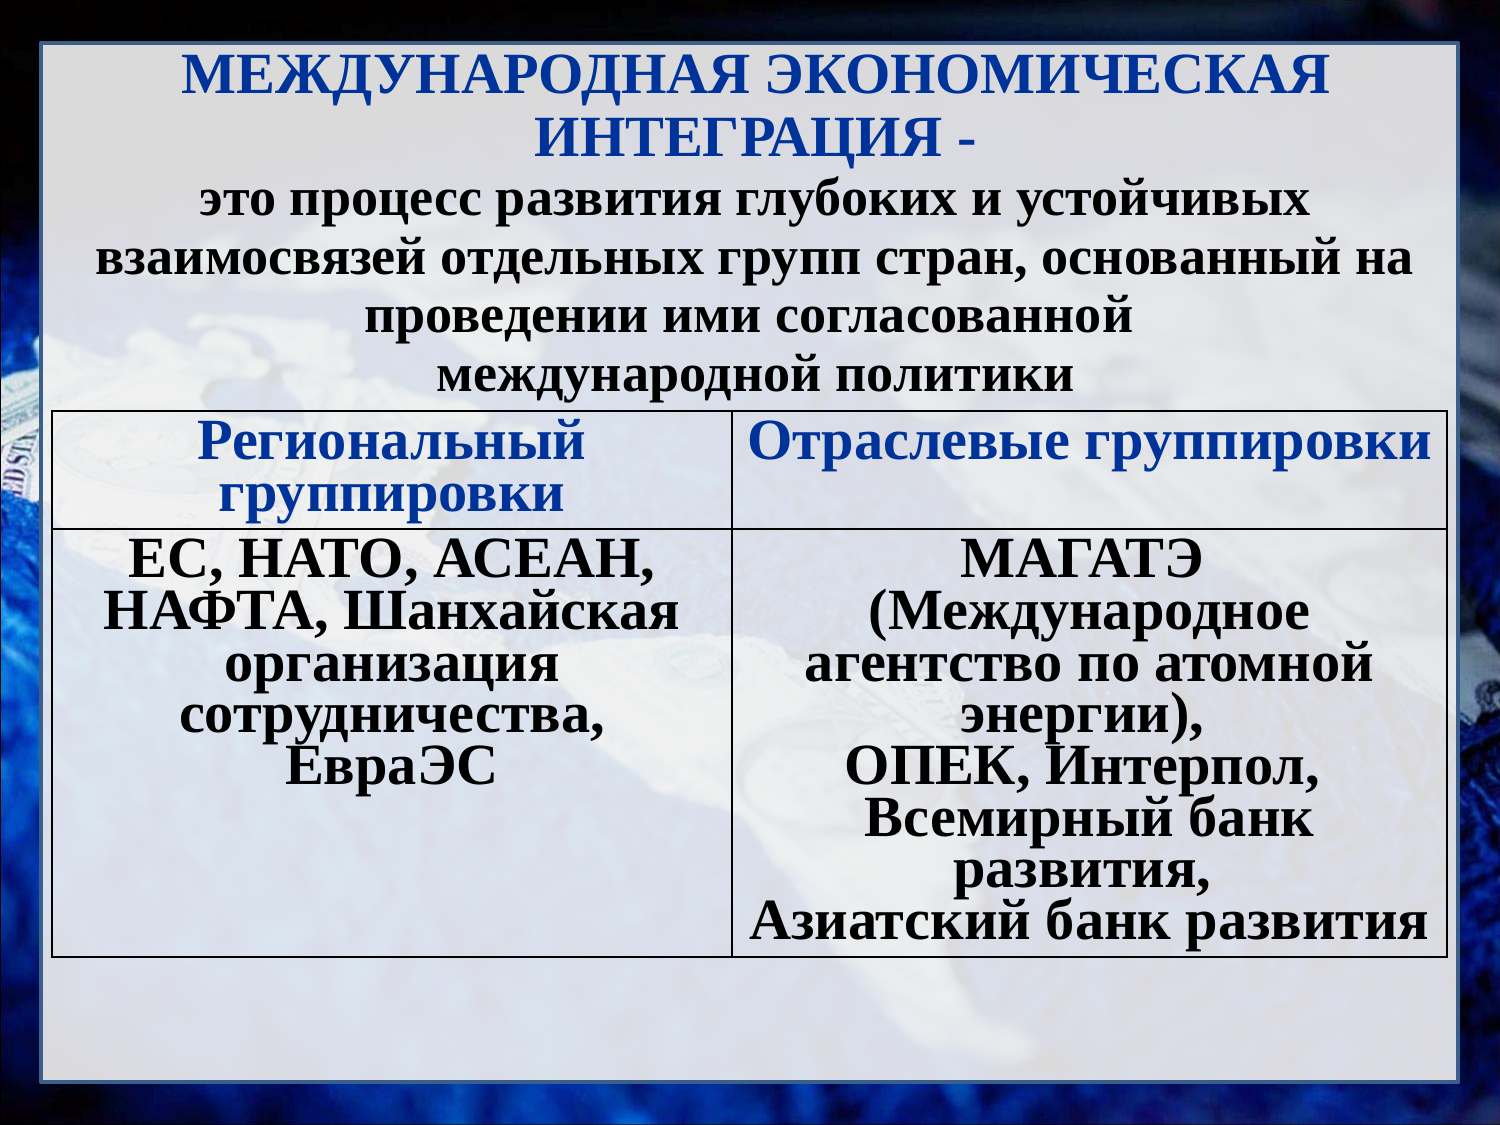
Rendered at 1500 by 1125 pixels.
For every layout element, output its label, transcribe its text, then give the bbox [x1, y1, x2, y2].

picture [0, 0, 1500, 1125]
table_header Отраслевые группировки [733, 412, 1446, 528]
table_cell МАГАТЭ (Международное агентство по атомной энергии), ОПЕК, Интерпол, Всемирный банк развития, Азиатский банк развития [733, 530, 1446, 956]
title МЕЖДУНАРОДНАЯ ЭКОНОМИЧЕСКАЯ ИНТЕГРАЦИЯ - это процесс развития глубоких и устойчивых взаимосвязей отдельных групп стран, основанный на проведении ими согласованной международной политики [41, 90, 1471, 421]
table_header Региональный группировки [53, 412, 731, 528]
table_cell ЕС, НАТО, АСЕАН, НАФТА, Шанхайская организация сотрудничества, ЕвраЭС [53, 530, 731, 956]
